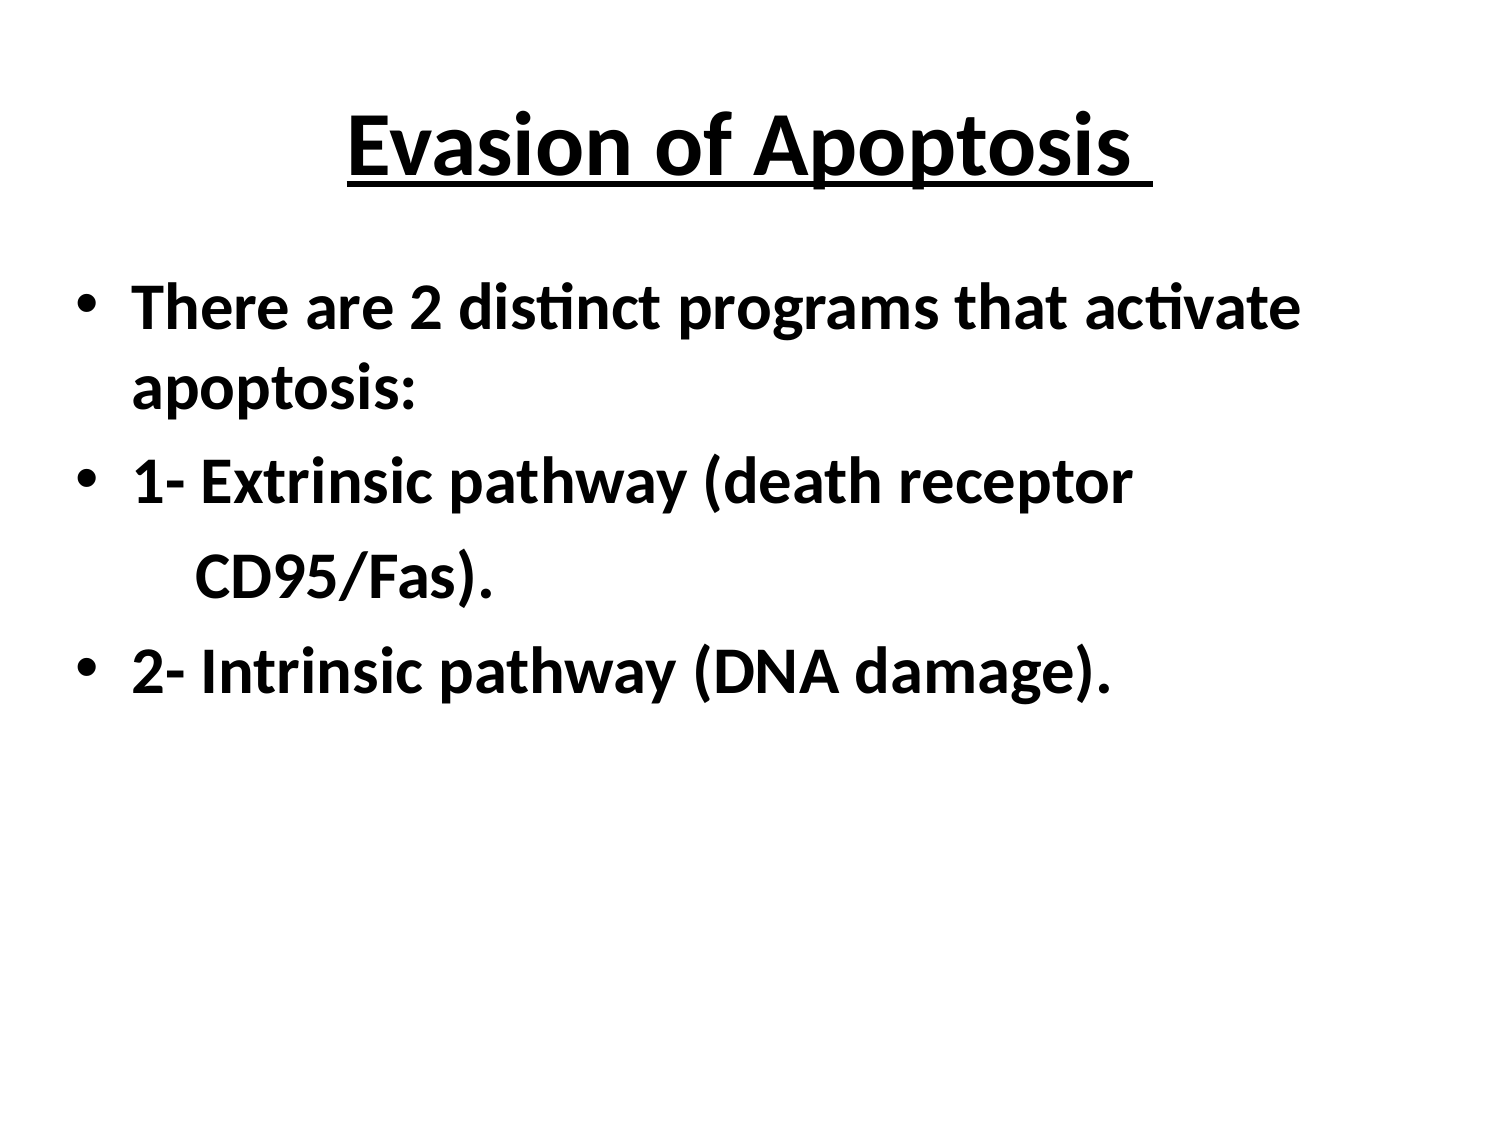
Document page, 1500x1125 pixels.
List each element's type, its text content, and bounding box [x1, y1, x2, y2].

title Evasion of Apoptosis [75, 45, 1425, 233]
list There are 2 distinct programs that activate apoptosis: 1- Extrinsic pathway (death receptor CD95/Fas). 2- Intrinsic pathway (DNA damage). [75, 262, 1425, 1005]
